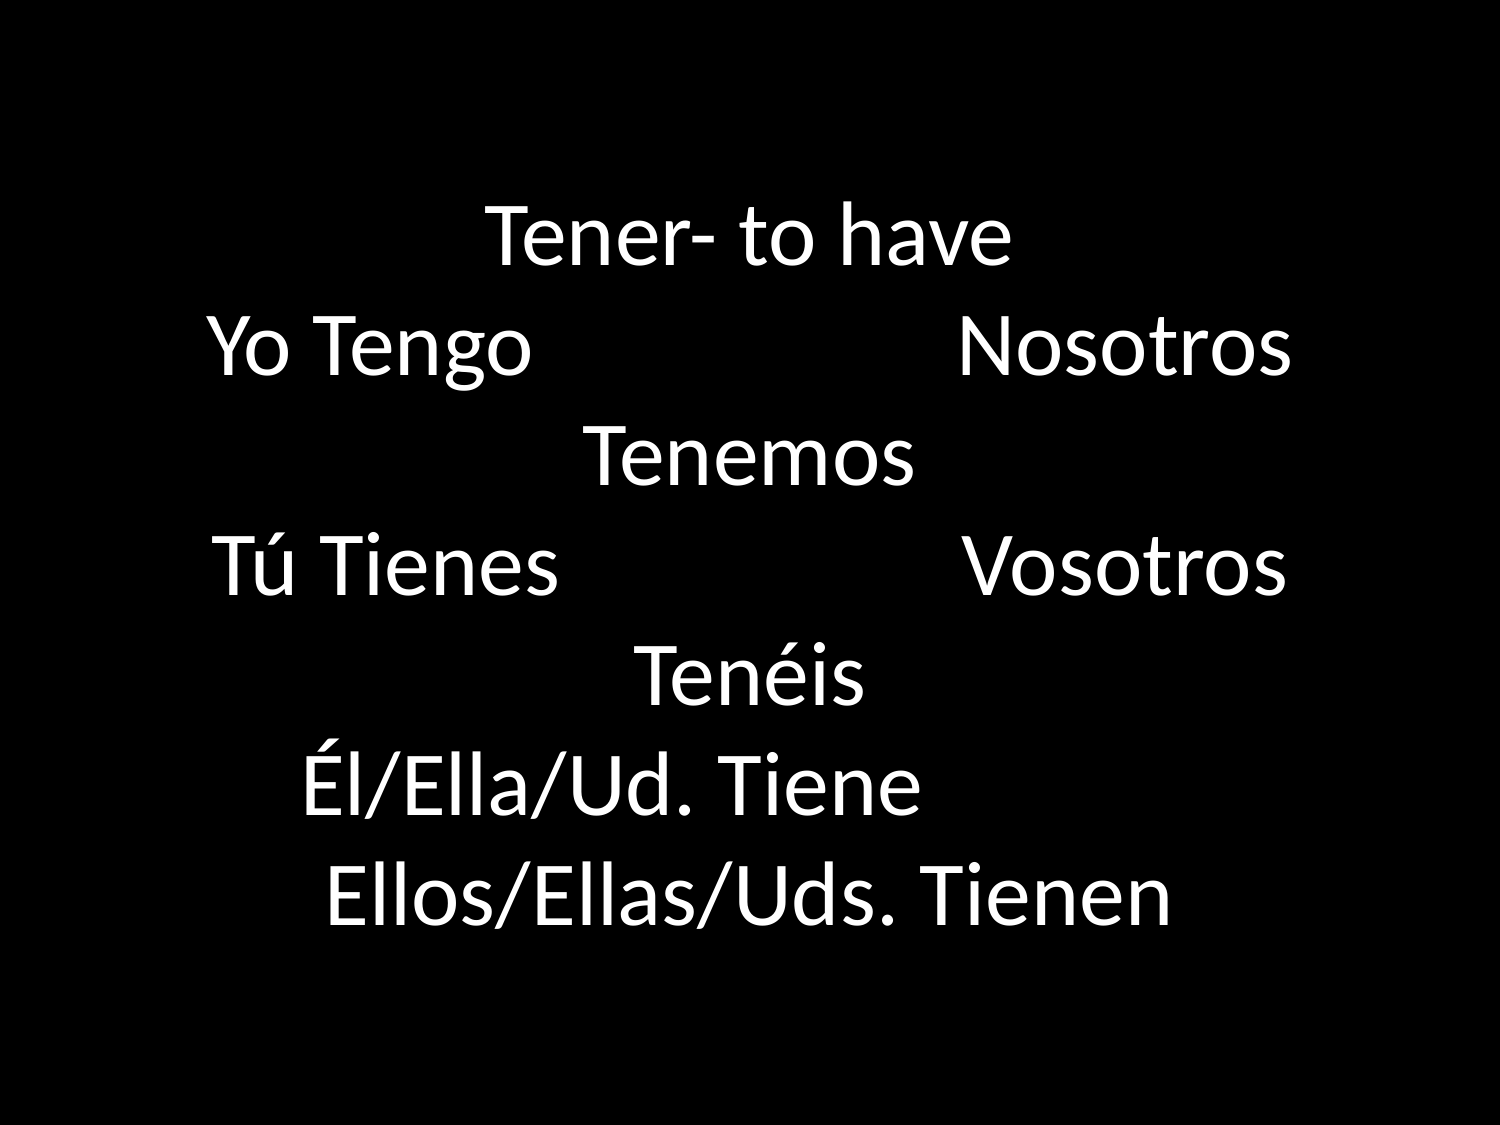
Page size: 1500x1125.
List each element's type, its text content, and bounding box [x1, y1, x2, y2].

title Tener- to have Yo Tengo Nosotros Tenemos Tú Tienes Vosotros Tenéis Él/Ella/Ud. Tiene Ellos/Ellas/Uds. Tienen [75, 45, 1425, 1073]
